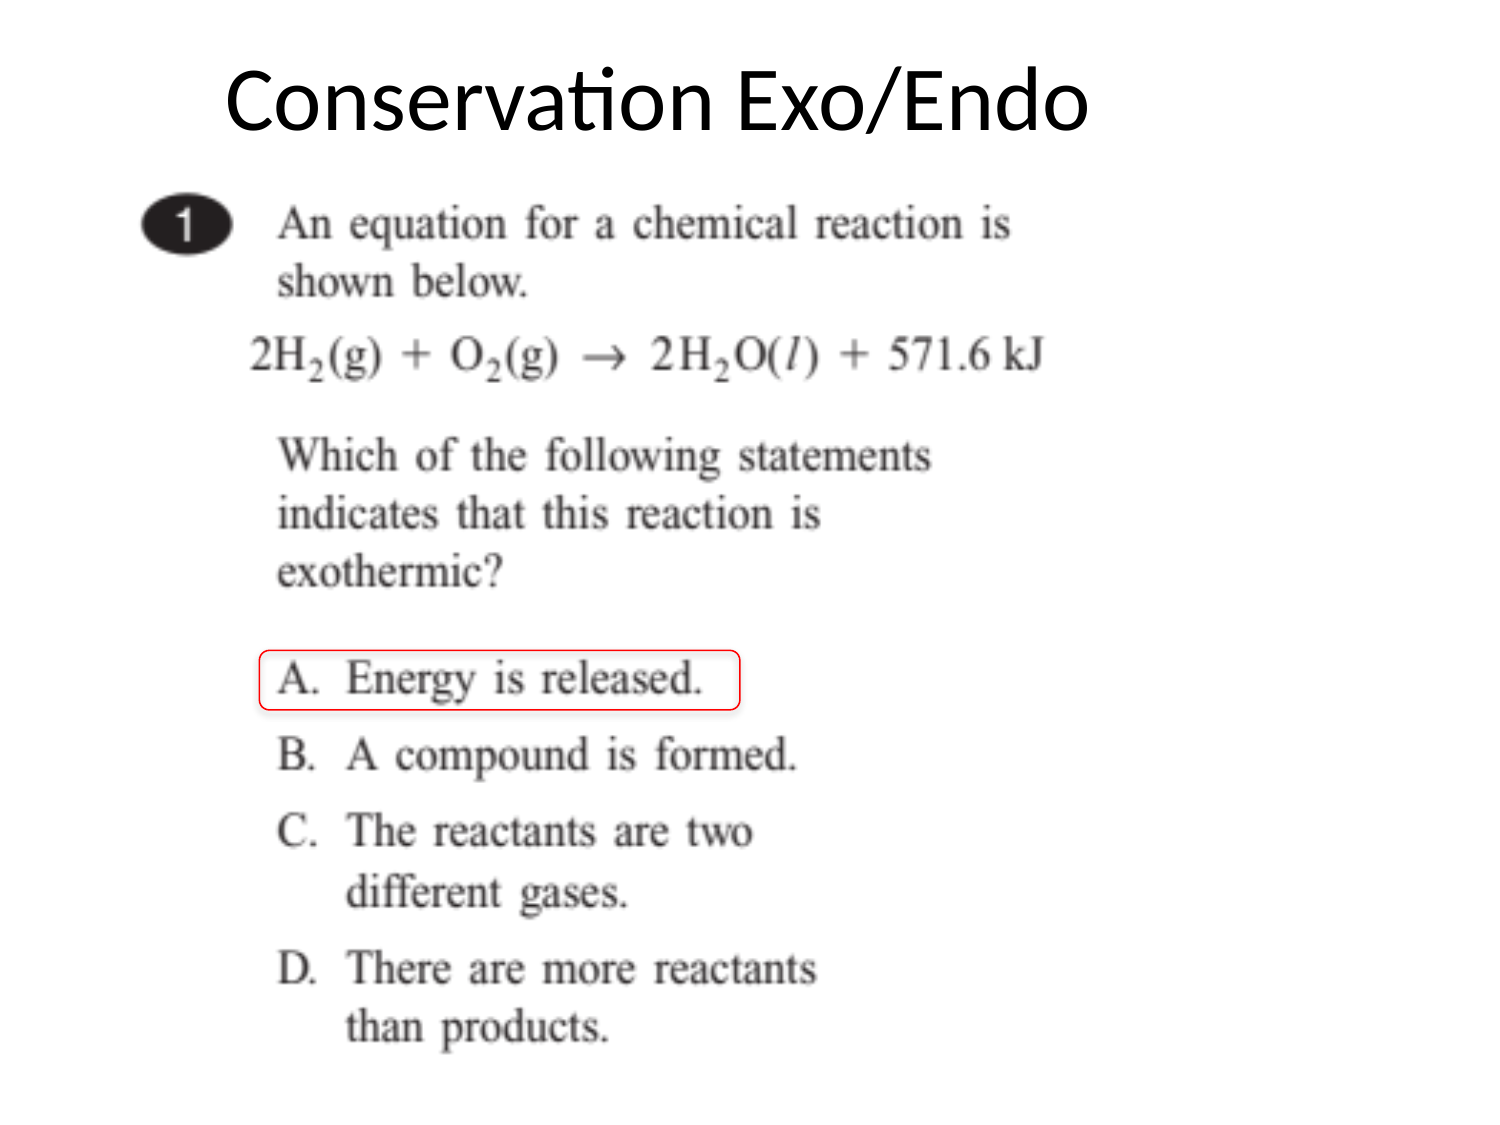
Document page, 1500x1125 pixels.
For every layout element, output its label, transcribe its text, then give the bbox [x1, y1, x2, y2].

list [0, 156, 1426, 1125]
title Conservation Exo/Endo [75, 0, 1425, 156]
